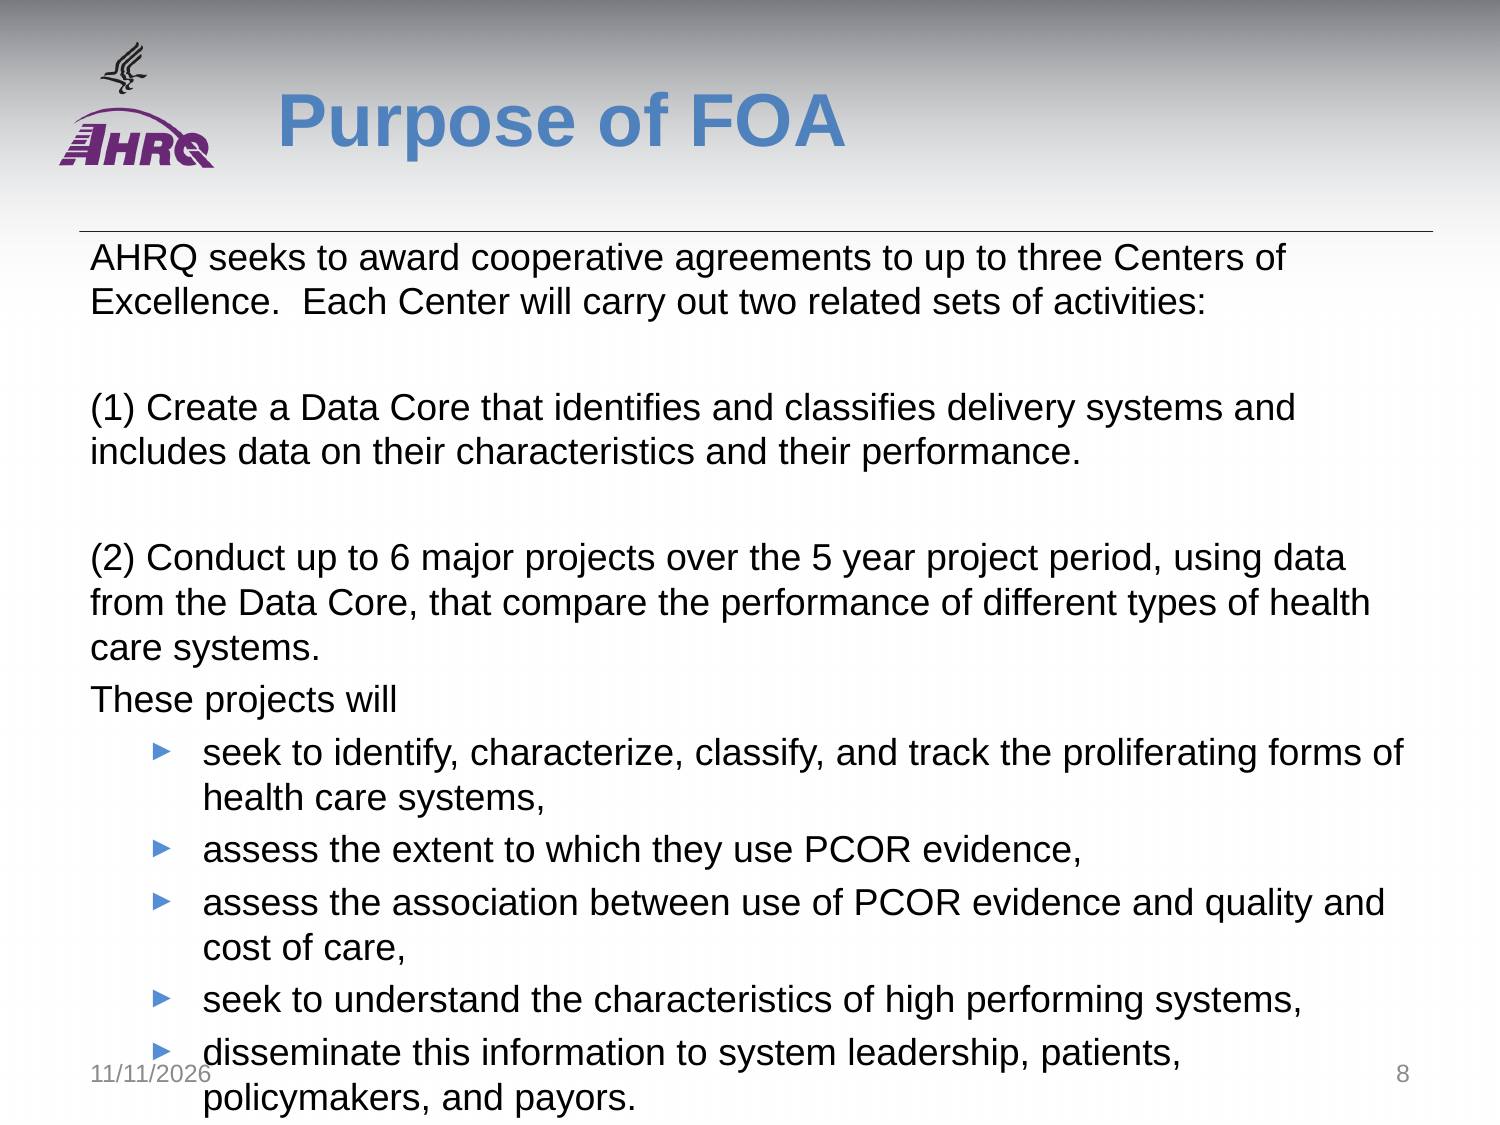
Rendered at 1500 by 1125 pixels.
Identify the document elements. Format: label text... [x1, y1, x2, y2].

picture [0, 0, 1500, 1125]
slide_number 8 [1074, 1042, 1425, 1103]
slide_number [75, 1042, 425, 1103]
list AHRQ seeks to award cooperative agreements to up to three Centers of Excellence. Each Center will carry out two related sets of activities: (1) Create a Data Core that identifies and classifies delivery systems and includes data on their characteristics and their performance. (2) Conduct up to 6 major projects over the 5 year project period, using data from the Data Core, that compare the performance of different types of health care systems. These projects will seek to identify, characterize, classify, and track the proliferating forms of health care systems, assess the extent to which they use PCOR evidence, assess the association between use of PCOR evidence and quality and cost of care, seek to understand the characteristics of high performing systems, disseminate this information to system leadership, patients, policymakers, and payors. [75, 224, 1425, 968]
title Purpose of FOA [262, 45, 1425, 188]
